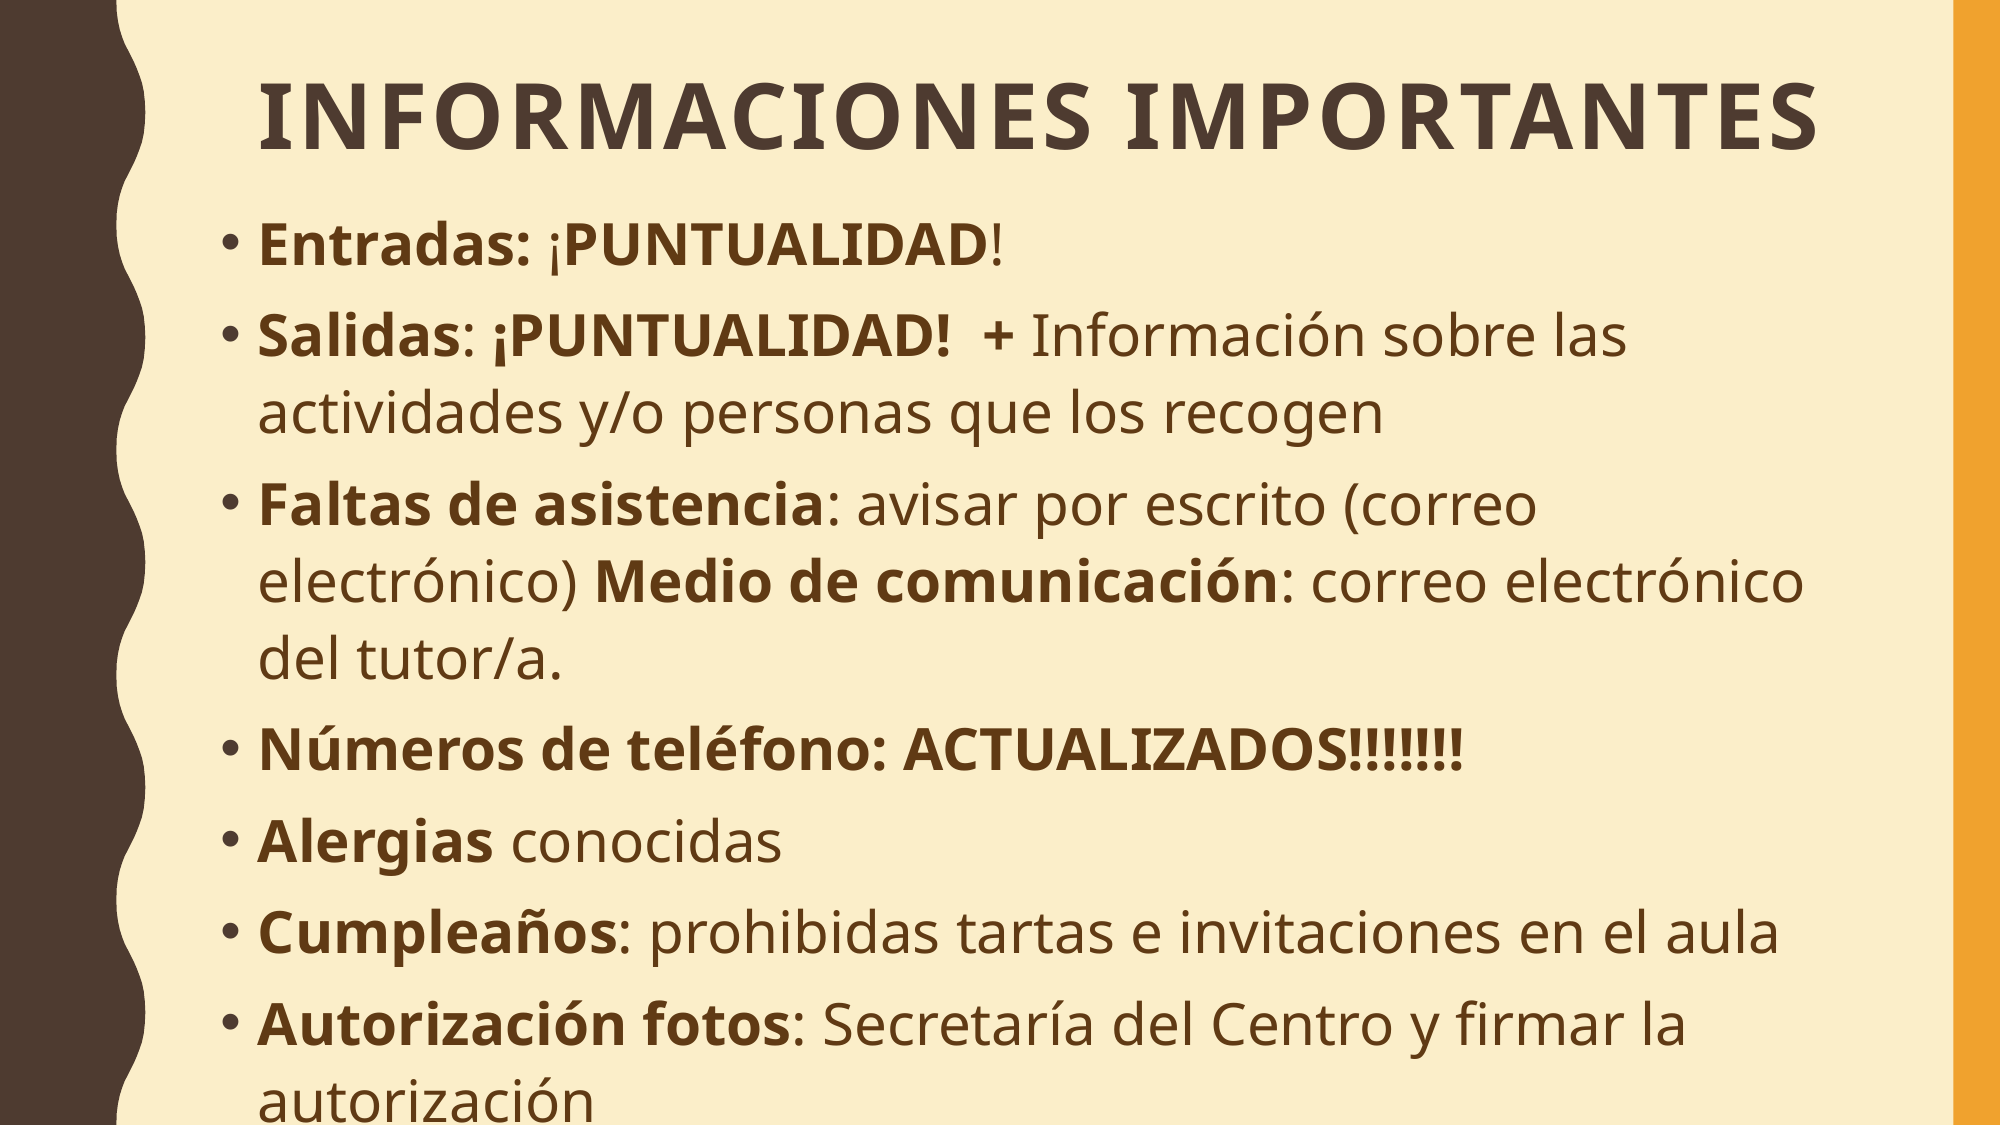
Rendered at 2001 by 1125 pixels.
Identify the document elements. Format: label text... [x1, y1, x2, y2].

title Informaciones importantes [205, 62, 1875, 192]
list Entradas: ¡PUNTUALIDAD! Salidas: ¡PUNTUALIDAD! + Información sobre las actividades y/o personas que los recogen Faltas de asistencia: avisar por escrito (correo electrónico) Medio de comunicación: correo electrónico del tutor/a. Números de teléfono: ACTUALIZADOS!!!!!!! Alergias conocidas Cumpleaños: prohibidas tartas e invitaciones en el aula Autorización fotos: Secretaría del Centro y firmar la autorización [205, 192, 1875, 1047]
